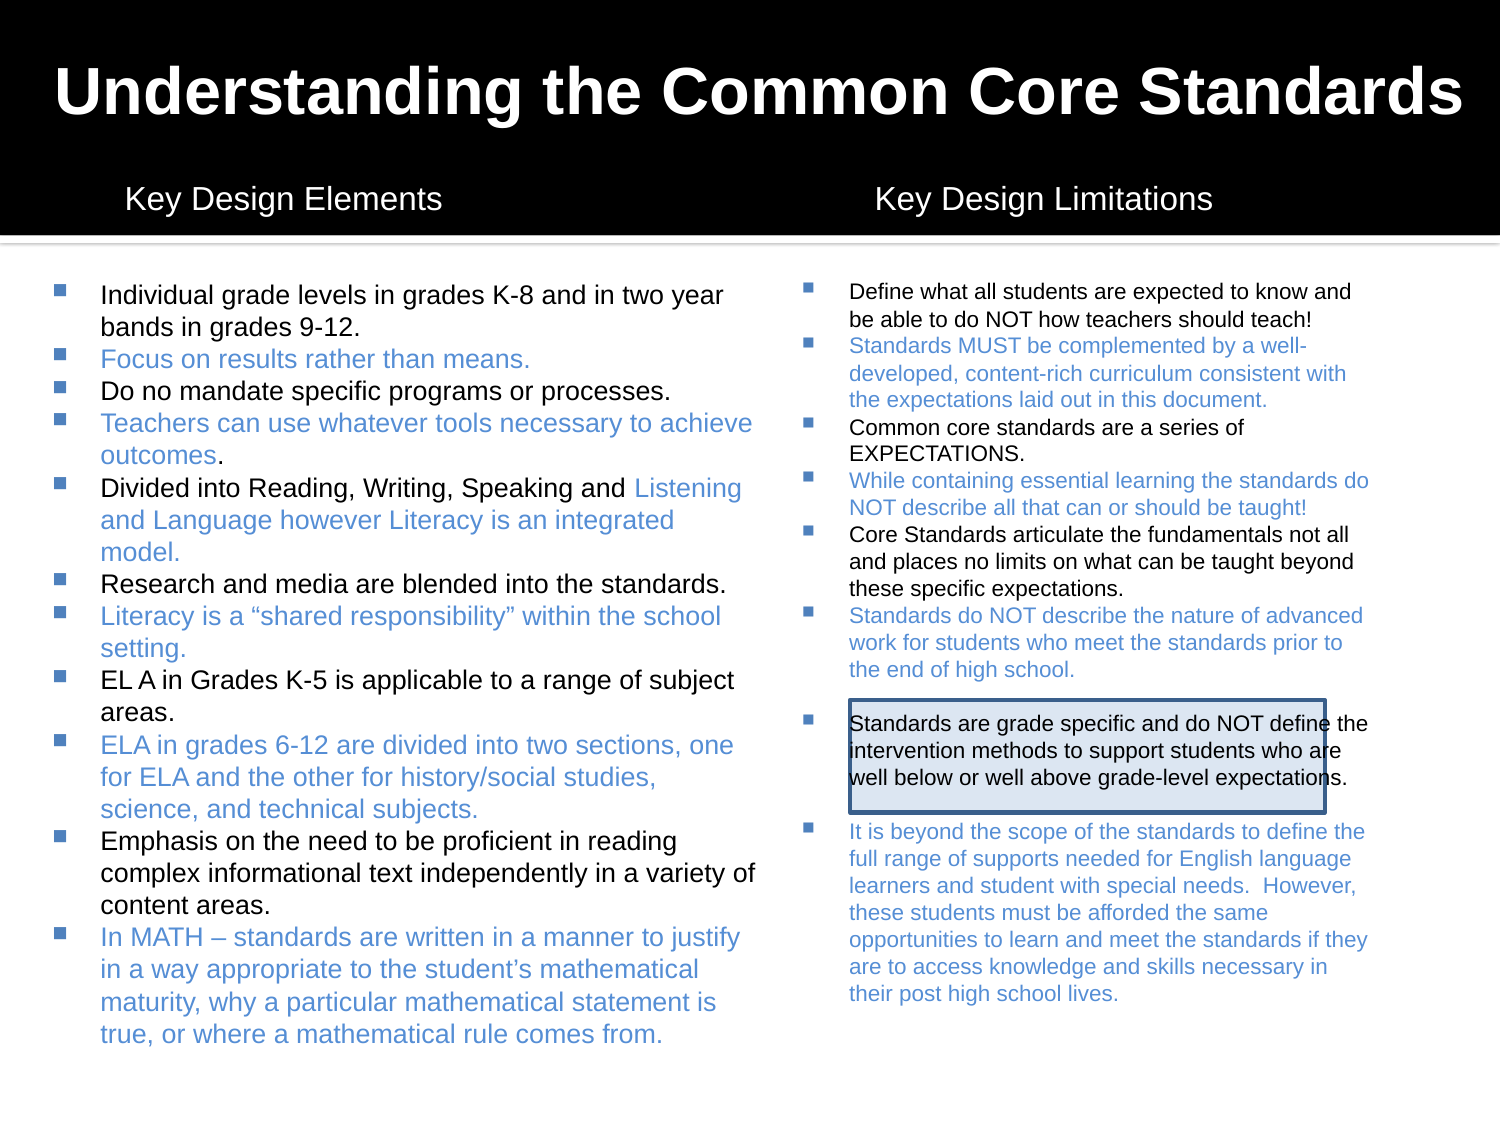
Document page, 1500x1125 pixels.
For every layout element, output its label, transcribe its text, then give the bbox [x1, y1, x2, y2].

title Understanding the Common Core Standards [37, 50, 1475, 125]
list Define what all students are expected to know and be able to do NOT how teachers should teach! Standards MUST be complemented by a well-developed, content-rich curriculum consistent with the expectations laid out in this document. Common core standards are a series of EXPECTATIONS. While containing essential learning the standards do NOT describe all that can or should be taught! Core Standards articulate the fundamentals not all and places no limits on what can be taught beyond these specific expectations. Standards do NOT describe the nature of advanced work for students who meet the standards prior to the end of high school. Standards are grade specific and do NOT define the intervention methods to support students who are well below or well above grade-level expectations. It is beyond the scope of the standards to define the full range of supports needed for English language learners and student with special needs. However, these students must be afforded the same opportunities to learn and meet the standards if they are to access knowledge and skills necessary in their post high school lives. [774, 262, 1388, 1050]
list Individual grade levels in grades K-8 and in two year bands in grades 9-12. Focus on results rather than means. Do no mandate specific programs or processes. Teachers can use whatever tools necessary to achieve outcomes. Divided into Reading, Writing, Speaking and Listening and Language however Literacy is an integrated model. Research and media are blended into the standards. Literacy is a “shared responsibility” within the school setting. EL A in Grades K-5 is applicable to a range of subject areas. ELA in grades 6-12 are divided into two sections, one for ELA and the other for history/social studies, science, and technical subjects. Emphasis on the need to be proficient in reading complex informational text independently in a variety of content areas. In MATH – standards are written in a manner to justify in a way appropriate to the student’s mathematical maturity, why a particular mathematical statement is true, or where a mathematical rule comes from. [24, 262, 775, 1088]
list Key Design Limitations [849, 162, 1475, 225]
list Key Design Elements [99, 162, 700, 225]
